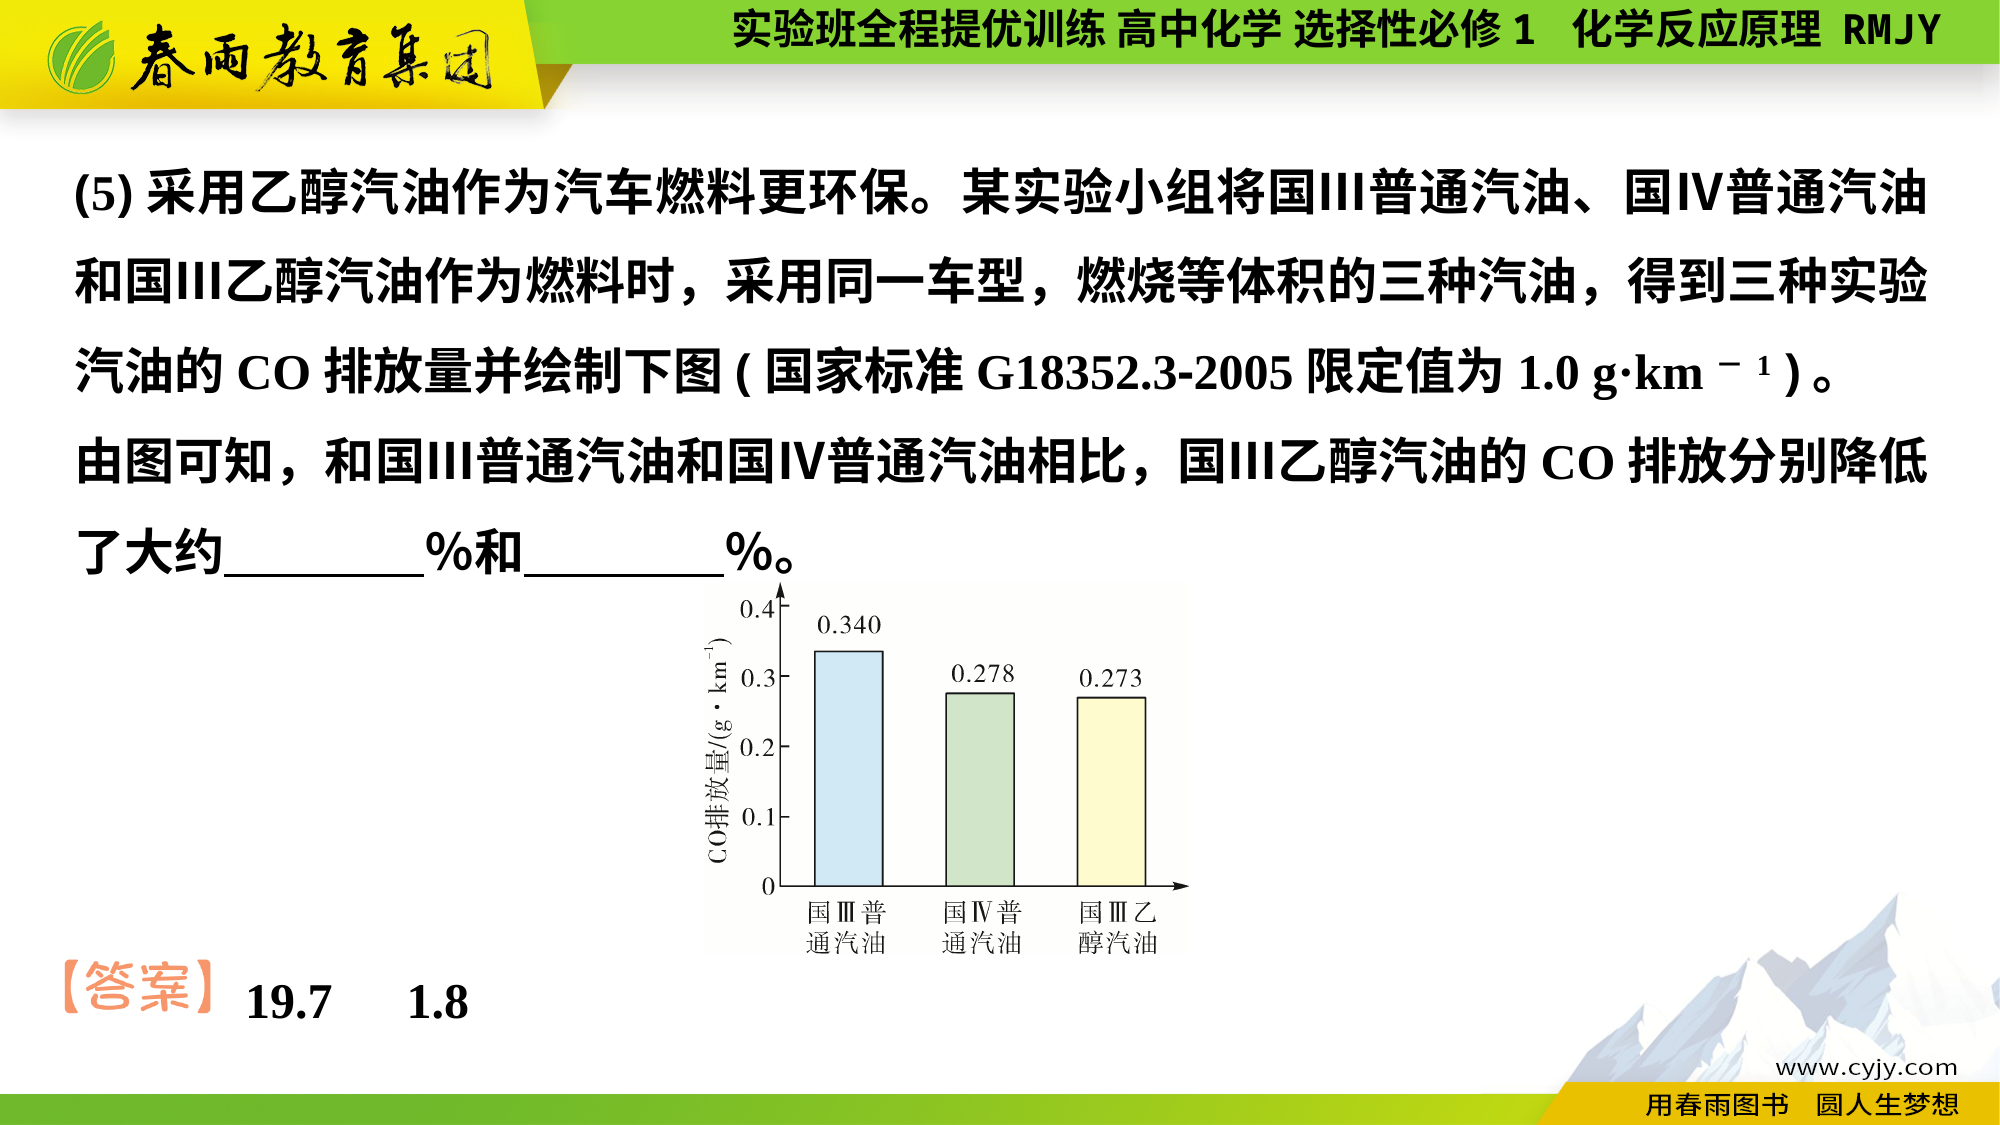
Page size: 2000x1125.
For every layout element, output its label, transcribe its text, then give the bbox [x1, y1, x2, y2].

picture [0, 0, 2000, 1125]
text_box 19.7 1.8 [230, 930, 486, 1036]
list (5)采用乙醇汽油作为汽车燃料更环保。某实验小组将国Ⅲ普通汽油、国Ⅳ普通汽油和国Ⅲ乙醇汽油作为燃料时，采用同一车型，燃烧等体积的三种汽油，得到三种实验汽油的CO排放量并绘制下图(国家标准G18352.3-2005限定值为1.0 g·km－1 )。 由图可知，和国Ⅲ普通汽油和国Ⅳ普通汽油相比，国Ⅲ乙醇汽油的CO排放分别降低了大约 ％和 ％。 [59, 122, 1944, 581]
